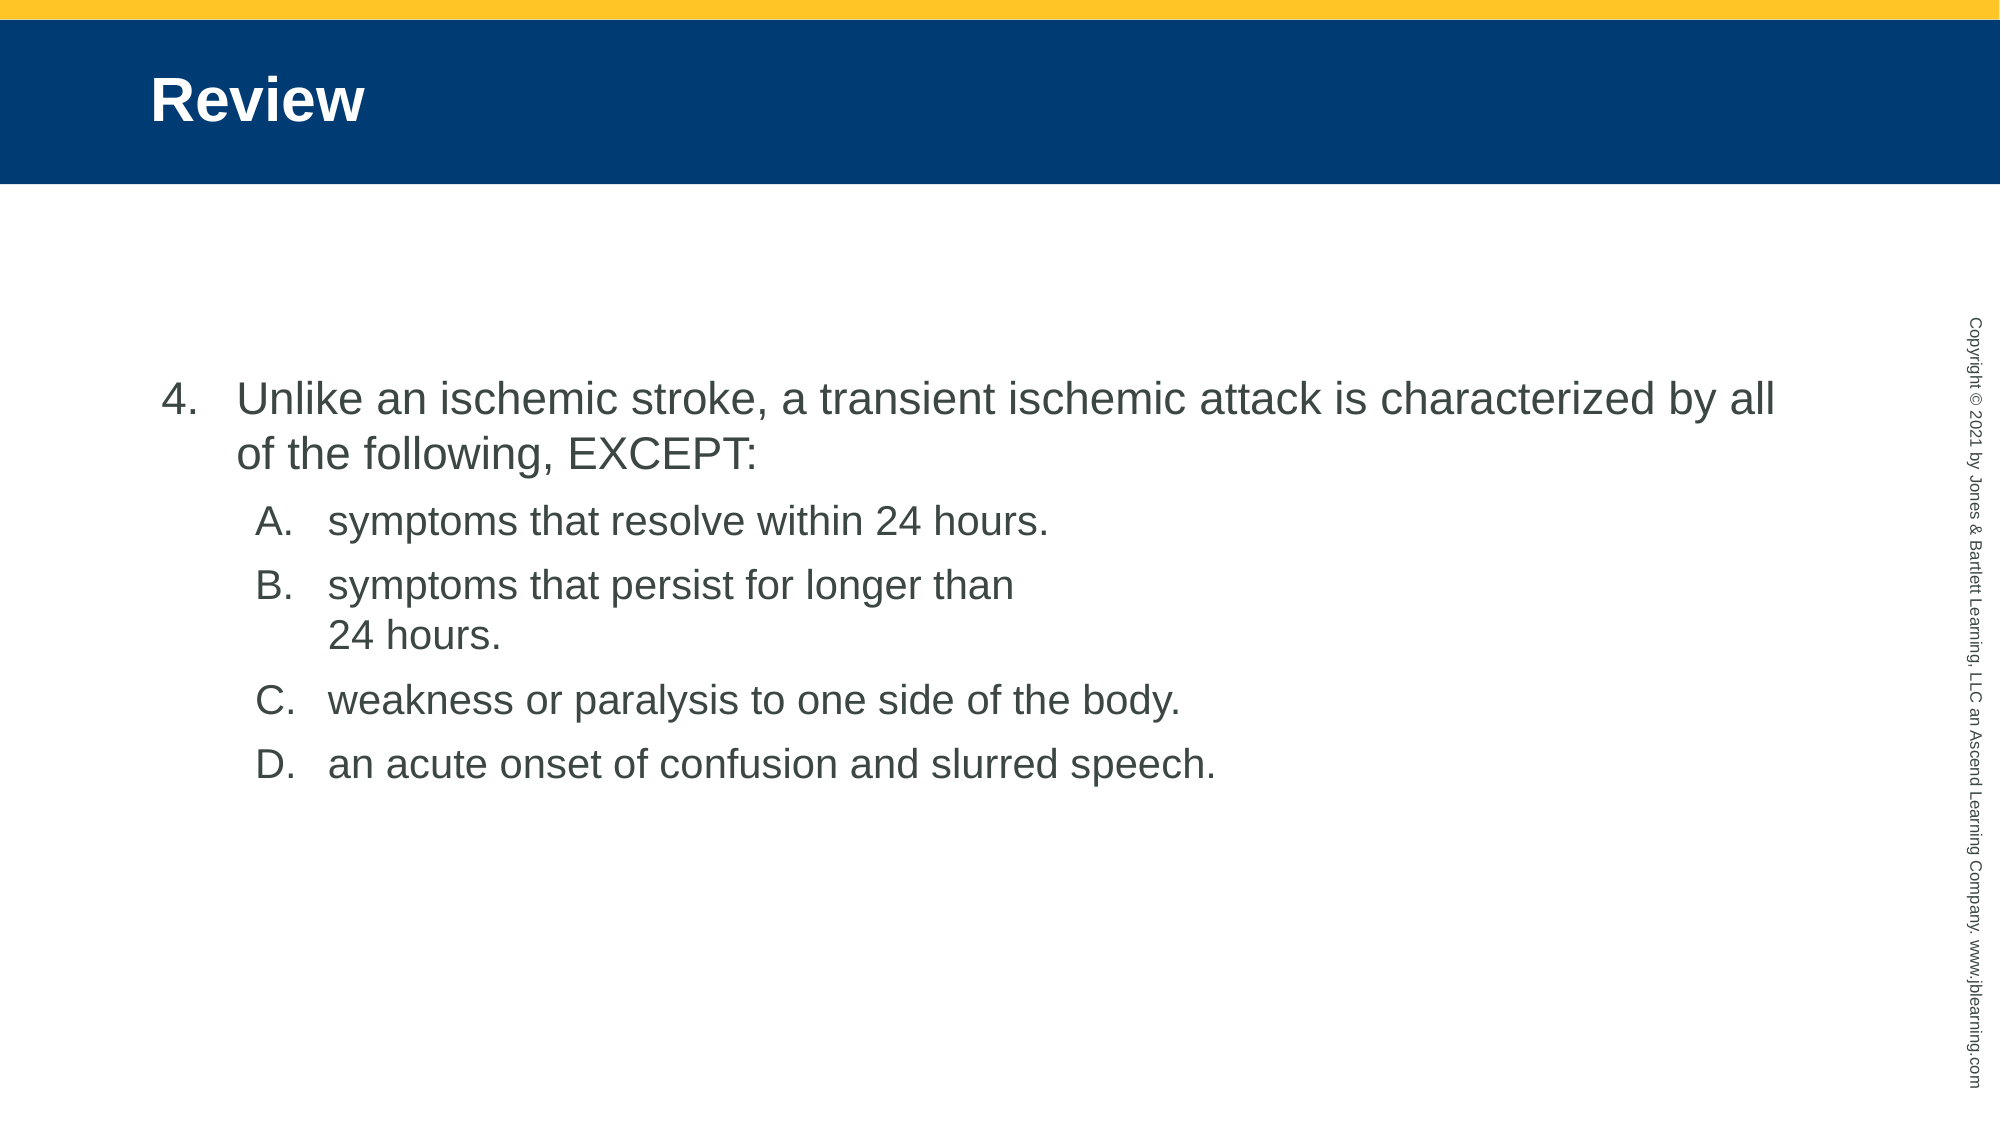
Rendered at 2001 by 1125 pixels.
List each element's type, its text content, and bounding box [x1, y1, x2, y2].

list Unlike an ischemic stroke, a transient ischemic attack is characterized by all of the following, EXCEPT: symptoms that resolve within 24 hours. symptoms that persist for longer than 24 hours. weakness or paralysis to one side of the body. an acute onset of confusion and slurred speech. [146, 361, 1859, 1016]
title Review [0, 19, 2000, 185]
